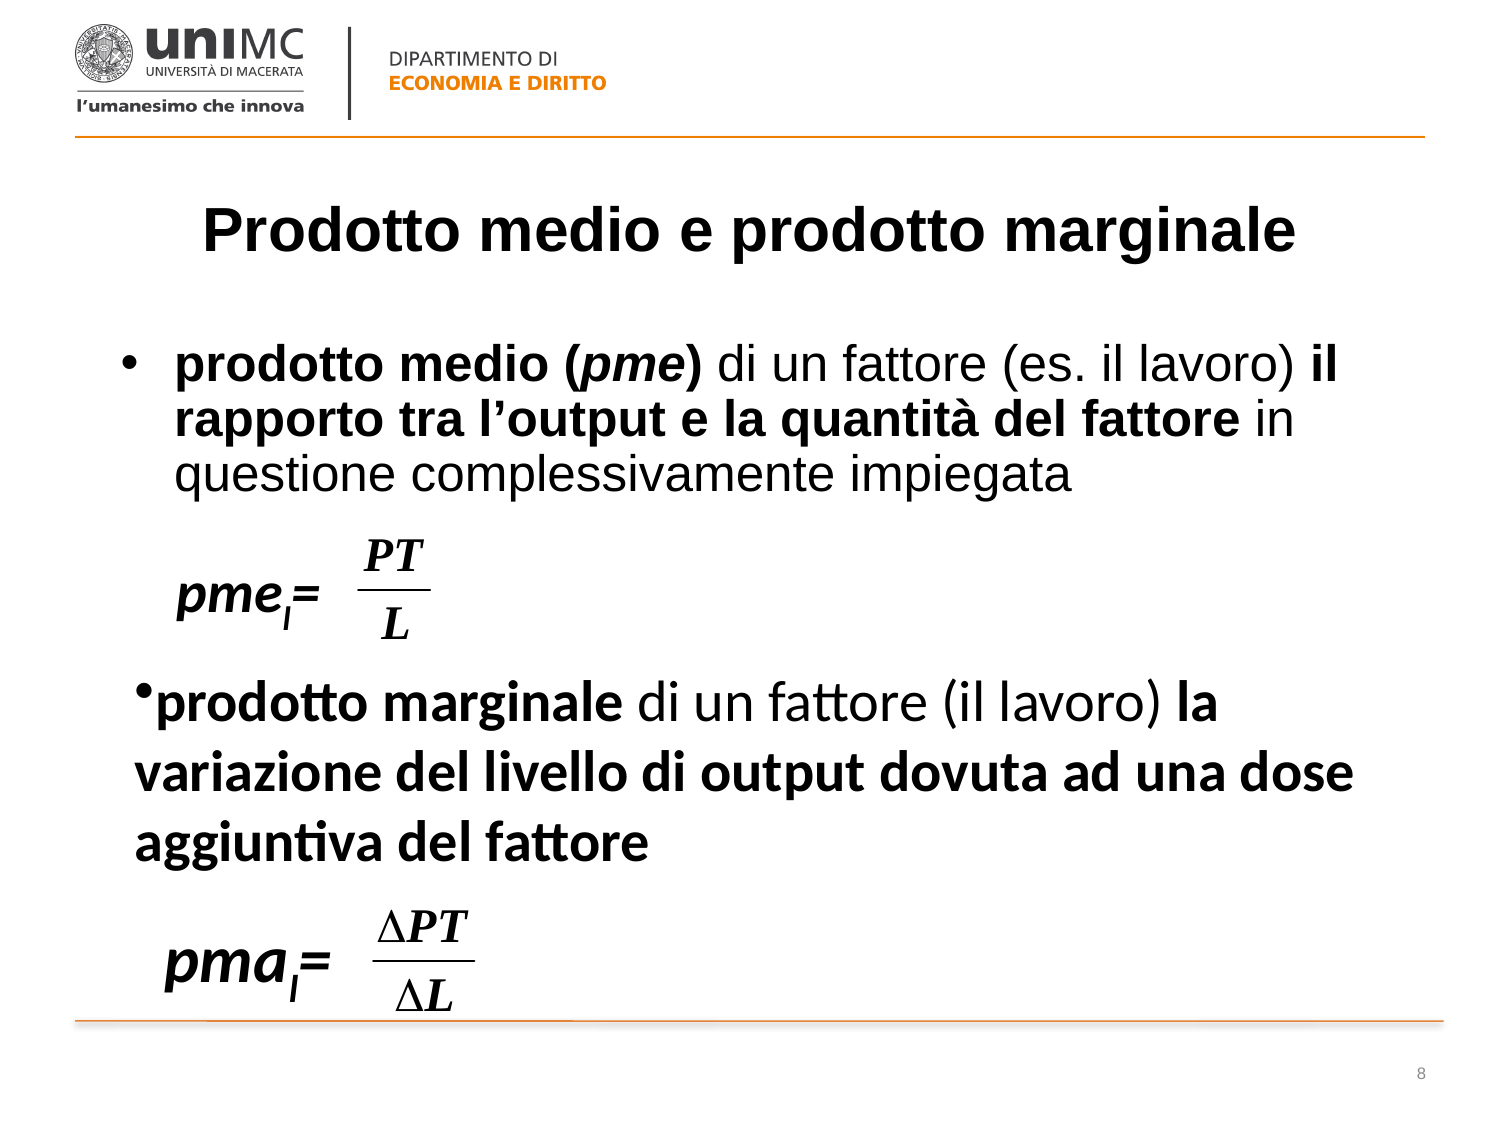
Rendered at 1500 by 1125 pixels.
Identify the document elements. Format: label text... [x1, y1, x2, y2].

slide_number 8 [1091, 1042, 1442, 1103]
picture [75, 24, 1425, 138]
title Prodotto medio e prodotto marginale [75, 181, 1425, 273]
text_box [349, 524, 439, 651]
text_box pmel= [161, 547, 335, 645]
list prodotto medio (pme) di un fattore (es. il lavoro) il rapporto tra l’output e la quantità del fattore in questione complessivamente impiegata [105, 329, 1381, 542]
text_box prodotto marginale di un fattore (il lavoro) la variazione del livello di output dovuta ad una dose aggiuntiva del fattore [119, 655, 1412, 881]
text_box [364, 896, 485, 1022]
text_box pmal= [149, 908, 347, 1018]
